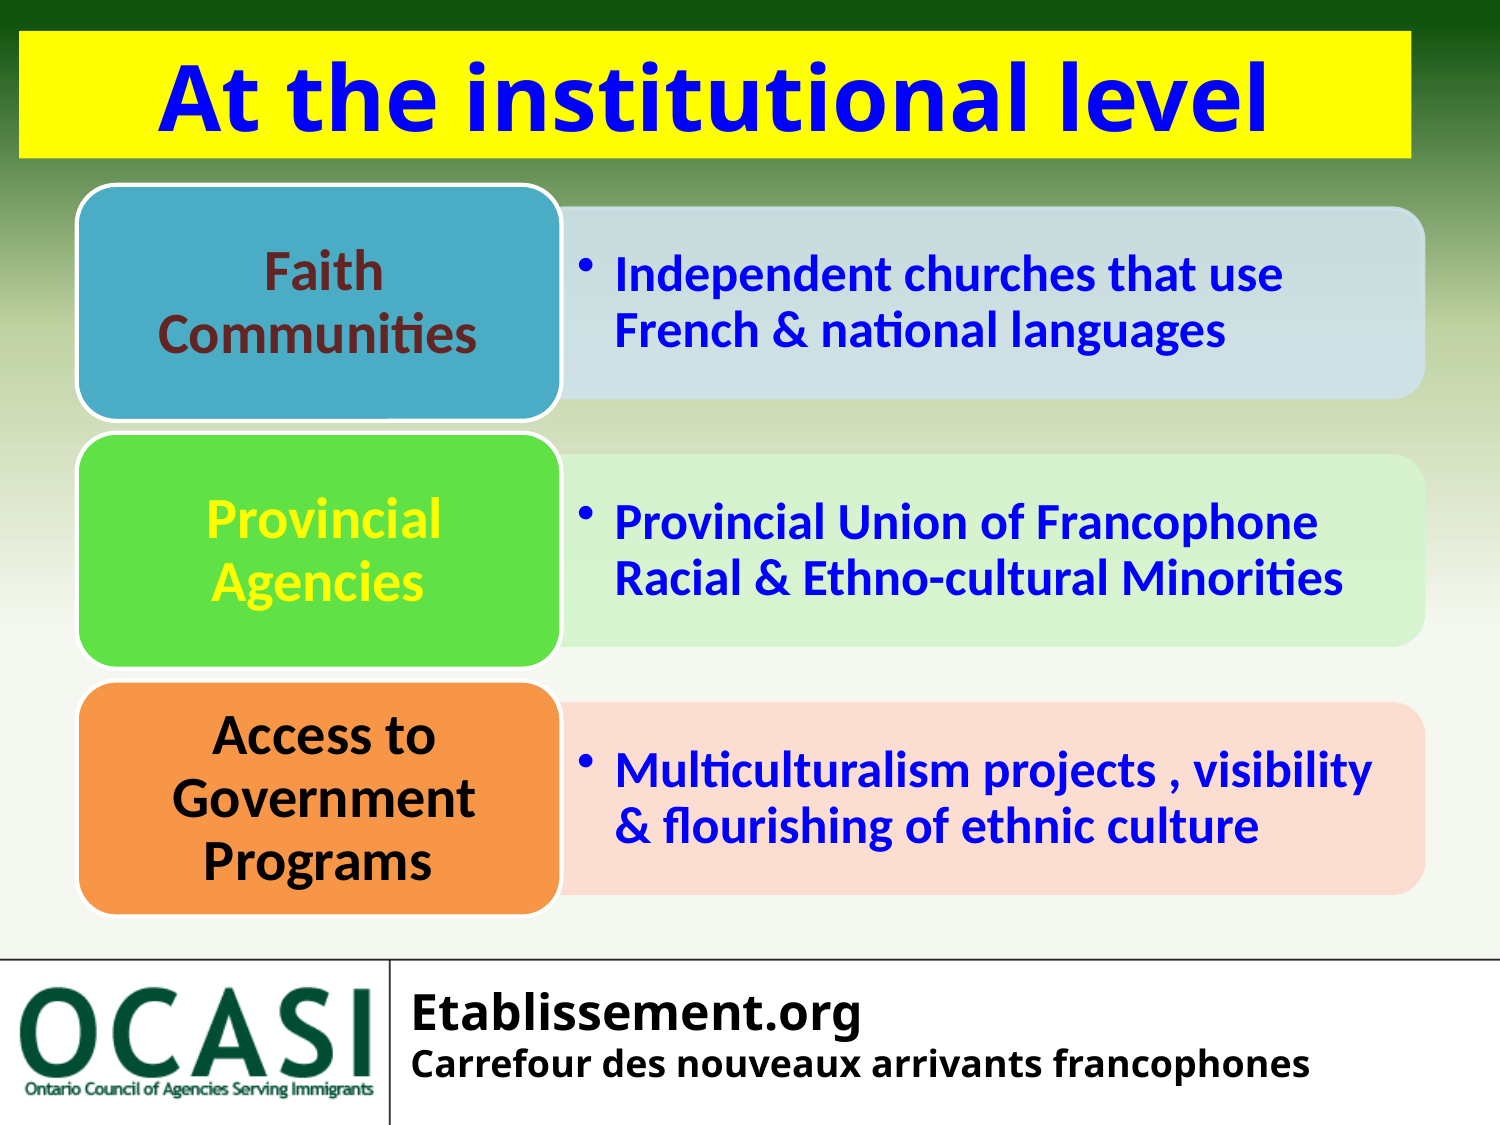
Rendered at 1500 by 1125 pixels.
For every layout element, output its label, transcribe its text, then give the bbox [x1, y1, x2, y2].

picture [0, 0, 1500, 1125]
text_box Etablissement.org Carrefour des nouveaux arrivants francophones [395, 972, 1400, 1093]
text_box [76, 184, 1424, 918]
text_box At the institutional level [19, 30, 1412, 159]
text_box [19, 130, 1370, 917]
